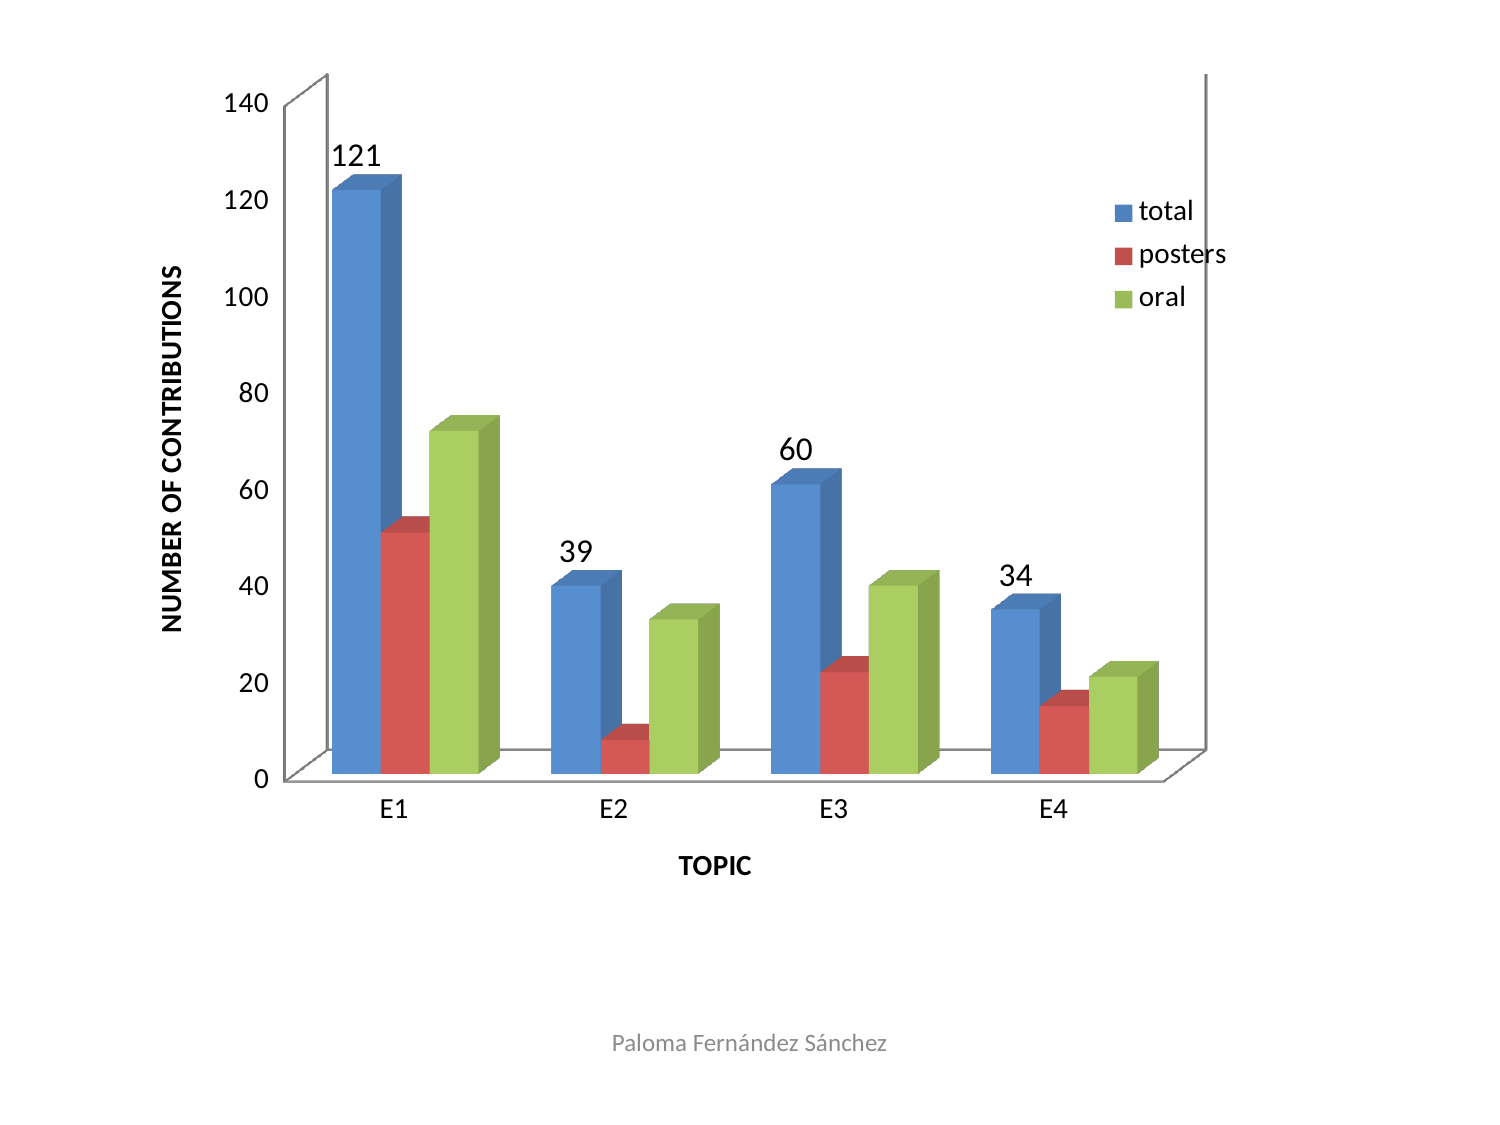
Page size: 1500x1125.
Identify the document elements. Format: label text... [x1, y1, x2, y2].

chart [123, 54, 1377, 918]
footer Paloma Fernández Sánchez [512, 1011, 988, 1072]
